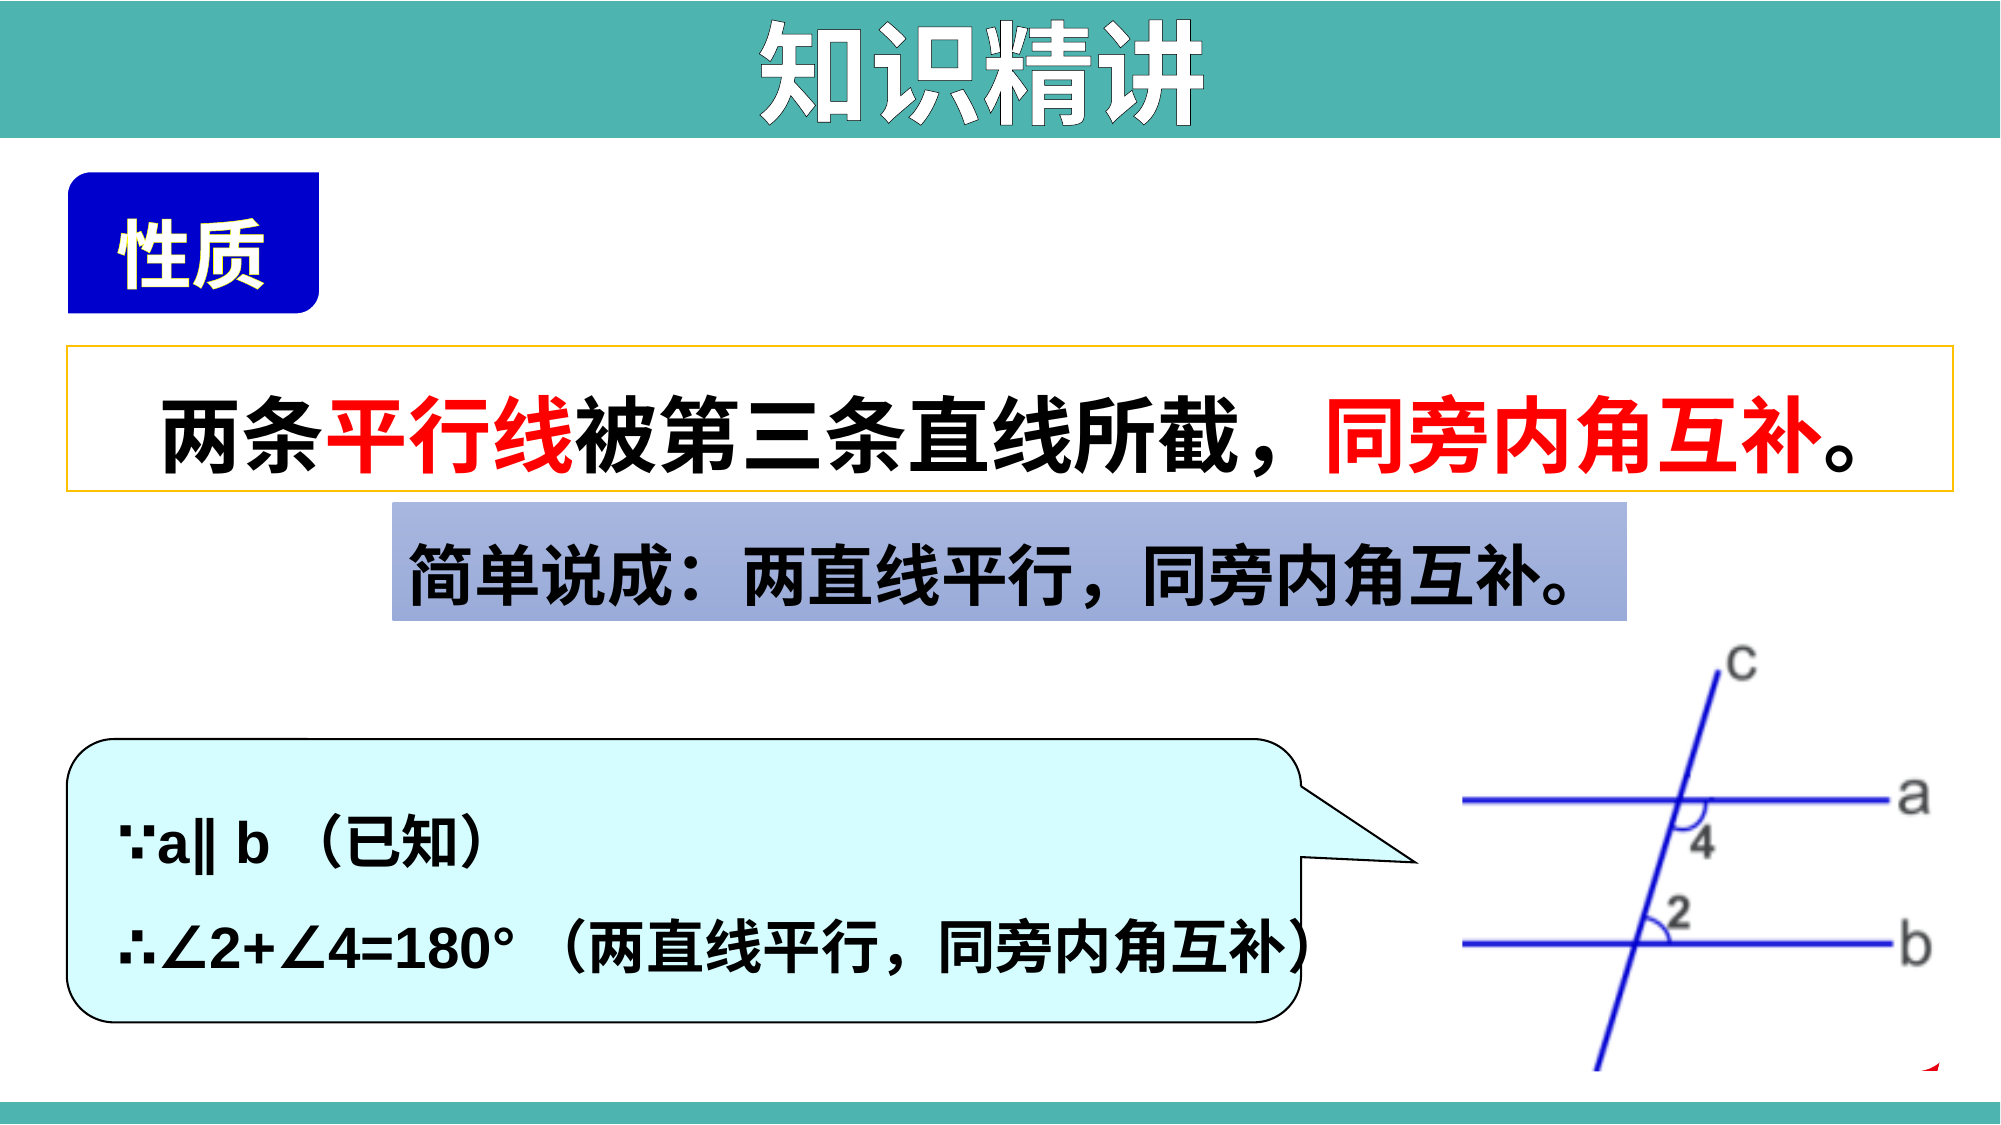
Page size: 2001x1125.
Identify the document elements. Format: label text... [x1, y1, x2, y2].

text_box 两条平行线被第三条直线所截，同旁内角互补。 [66, 345, 1954, 492]
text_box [66, 739, 1378, 1023]
text_box 简单说成：两直线平行，同旁内角互补。 [392, 502, 1627, 621]
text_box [66, 171, 327, 315]
picture [0, 1, 2001, 1124]
text_box 知识精讲 [742, 0, 1223, 146]
